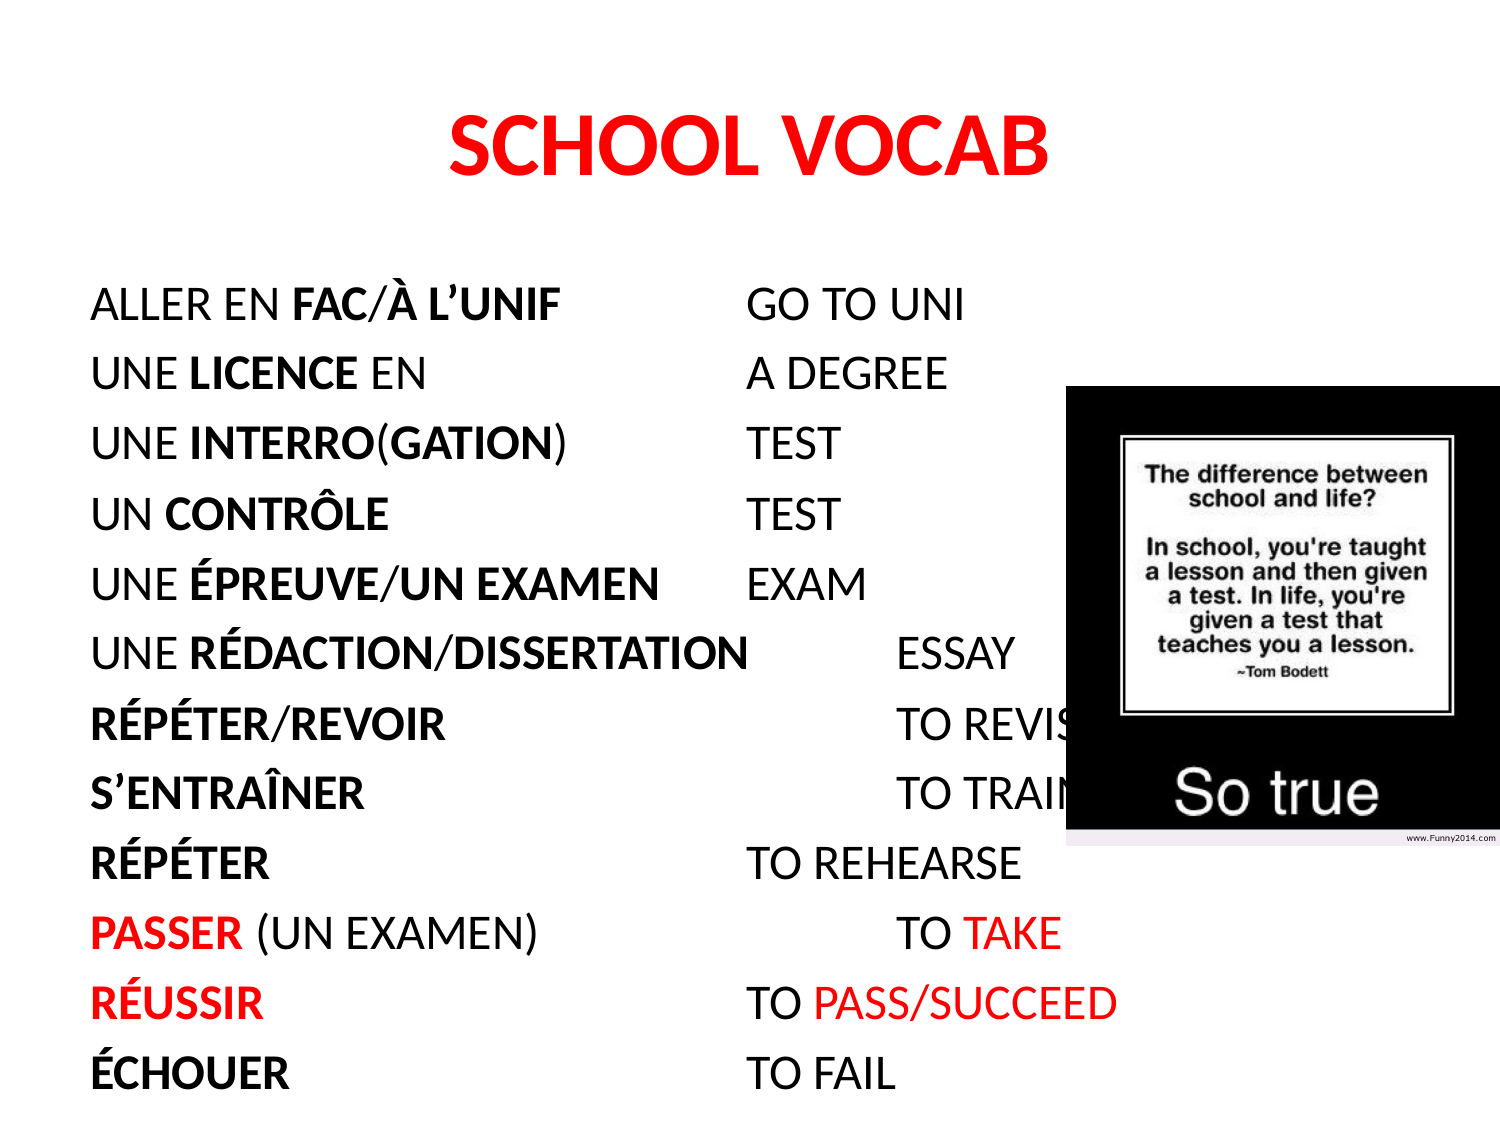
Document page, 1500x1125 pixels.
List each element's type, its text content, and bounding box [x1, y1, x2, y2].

title SCHOOL VOCAB [75, 45, 1425, 233]
picture [1066, 386, 1500, 846]
list ALLER EN FAC/À L’UNIF GO TO UNI UNE LICENCE EN A DEGREE UNE INTERRO(GATION) TEST UN CONTRÔLE TEST UNE ÉPREUVE/UN EXAMEN EXAM UNE RÉDACTION/DISSERTATION ESSAY RÉPÉTER/REVOIR TO REVISE S’ENTRAÎNER TO TRAIN RÉPÉTER TO REHEARSE PASSER (UN EXAMEN) TO TAKE RÉUSSIR TO PASS/SUCCEED ÉCHOUER TO FAIL [75, 262, 1425, 1005]
